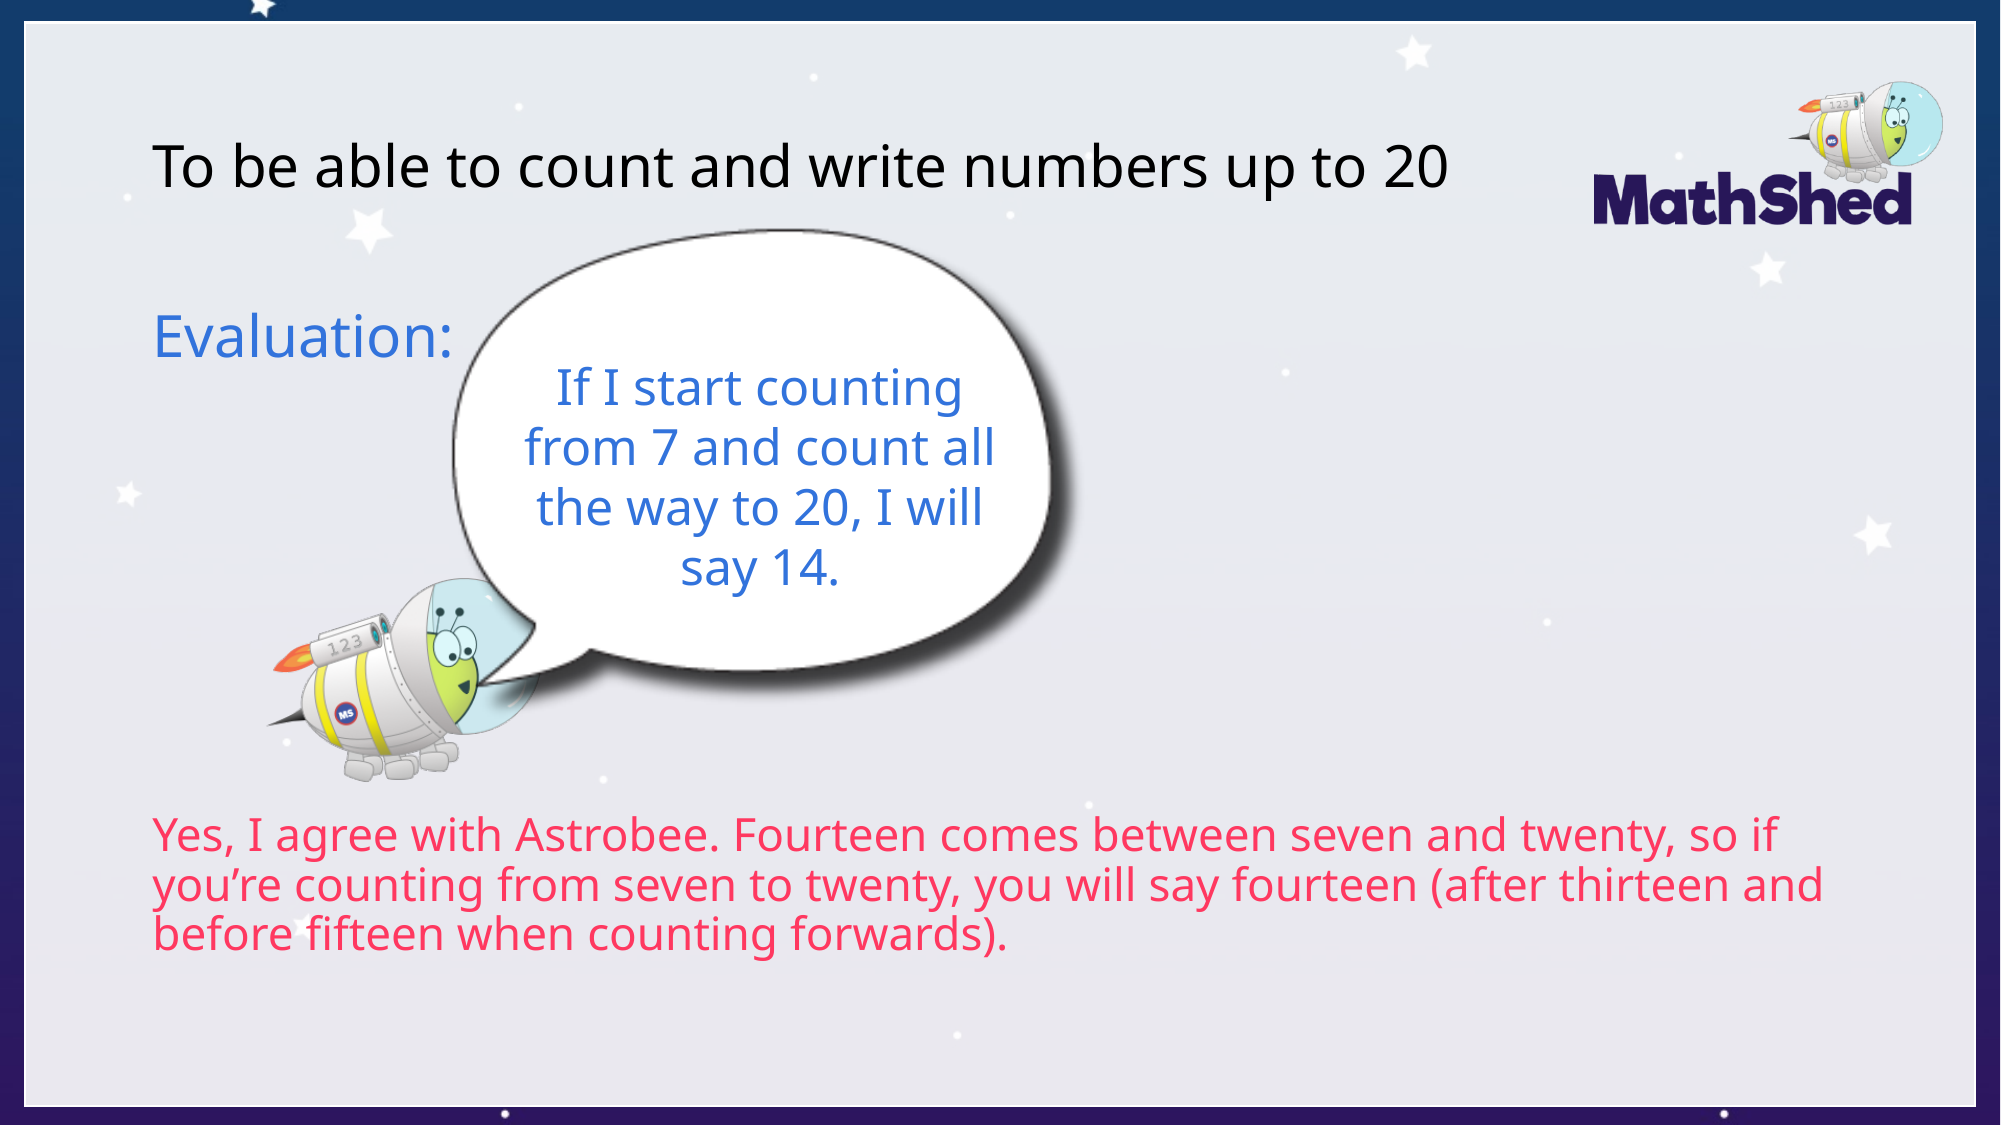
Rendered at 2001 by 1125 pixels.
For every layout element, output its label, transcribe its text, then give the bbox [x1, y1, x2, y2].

list Evaluation: Yes, I agree with Astrobee. Fourteen comes between seven and twenty, so if you’re counting from seven to twenty, you will say fourteen (after thirteen and before fifteen when counting forwards). [137, 299, 1863, 1014]
picture [0, 0, 2001, 1125]
title To be able to count and write numbers up to 20 [137, 59, 1578, 278]
